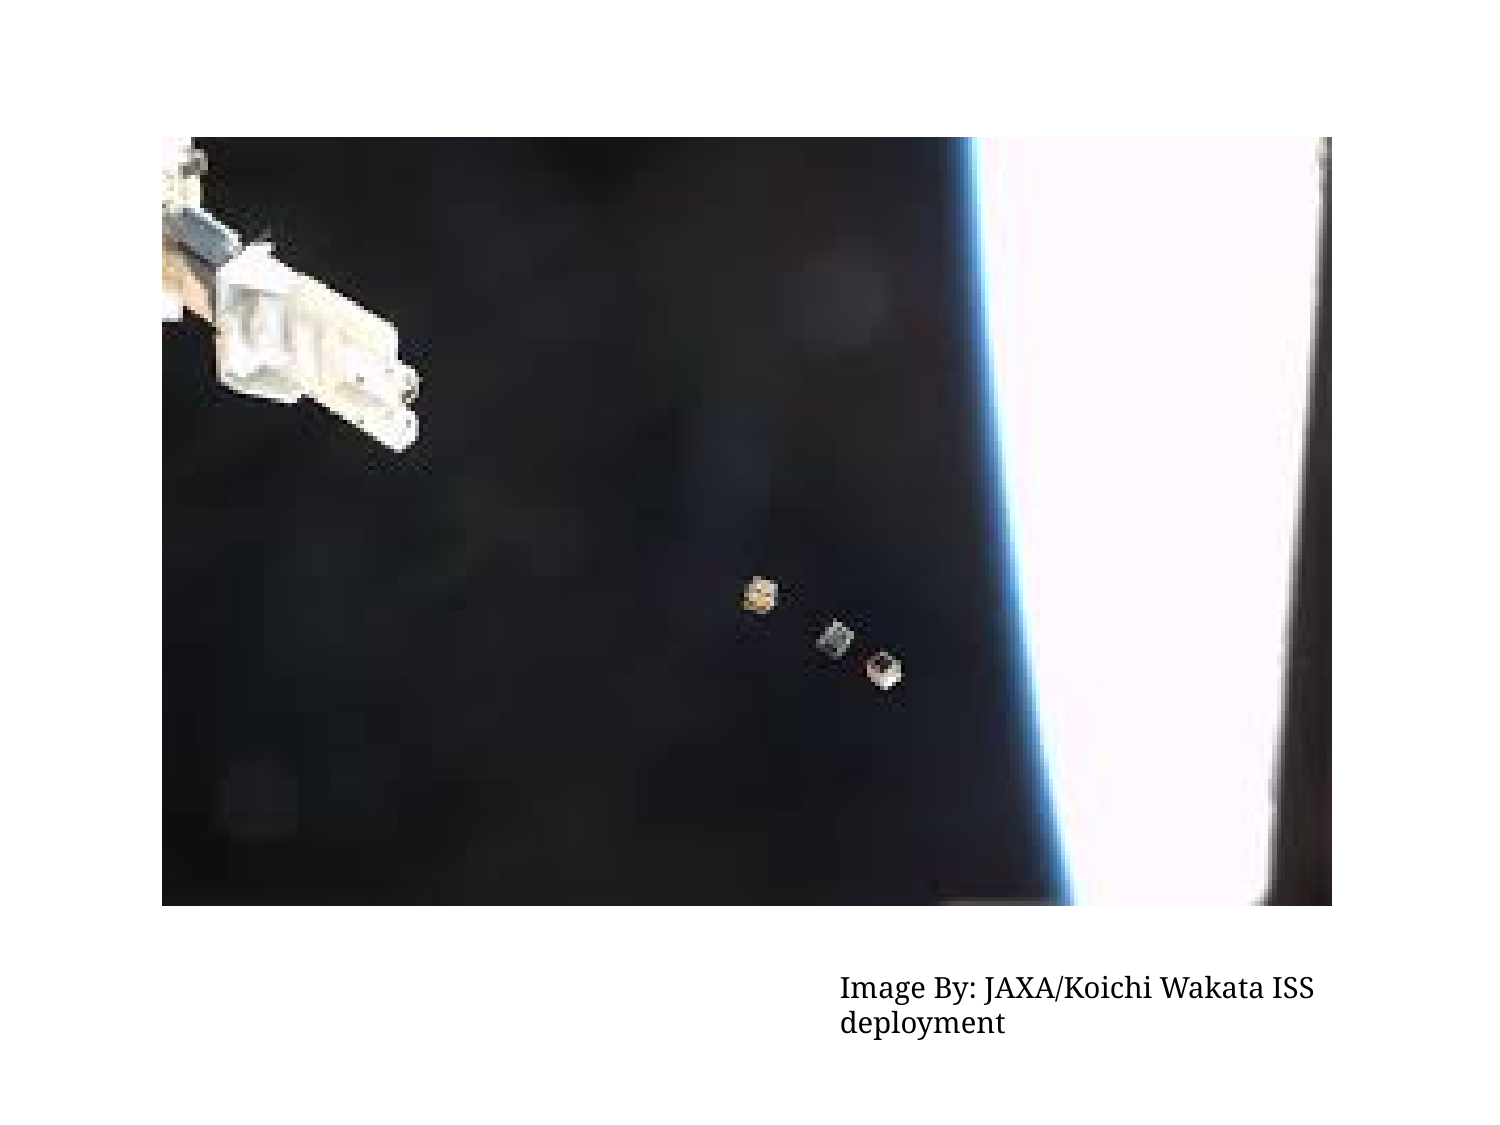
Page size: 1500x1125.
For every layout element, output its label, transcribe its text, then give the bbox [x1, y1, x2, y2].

text_box Image By: JAXA/Koichi Wakata ISS deployment [824, 962, 1500, 1048]
picture [162, 137, 1332, 906]
